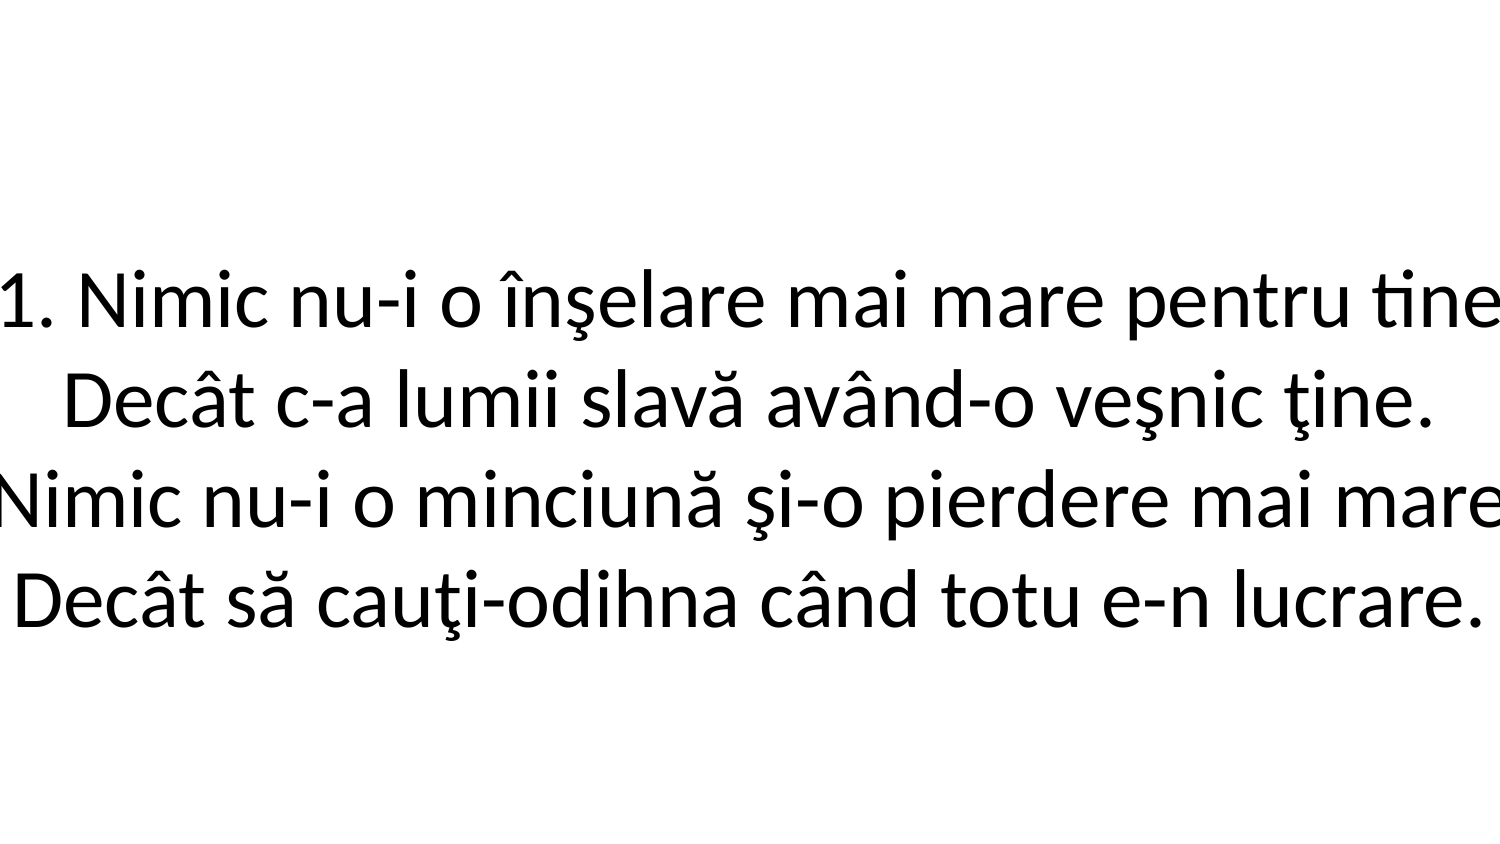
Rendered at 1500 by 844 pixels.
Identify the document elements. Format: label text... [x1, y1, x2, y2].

text_box 1. Nimic nu-i o înşelare mai mare pentru tine Decât c-a lumii slavă având-o veşnic ţine. Nimic nu-i o minciună şi-o pierdere mai mare Decât să cauţi-odihna când totu e-n lucrare. [0, 192, 1500, 652]
